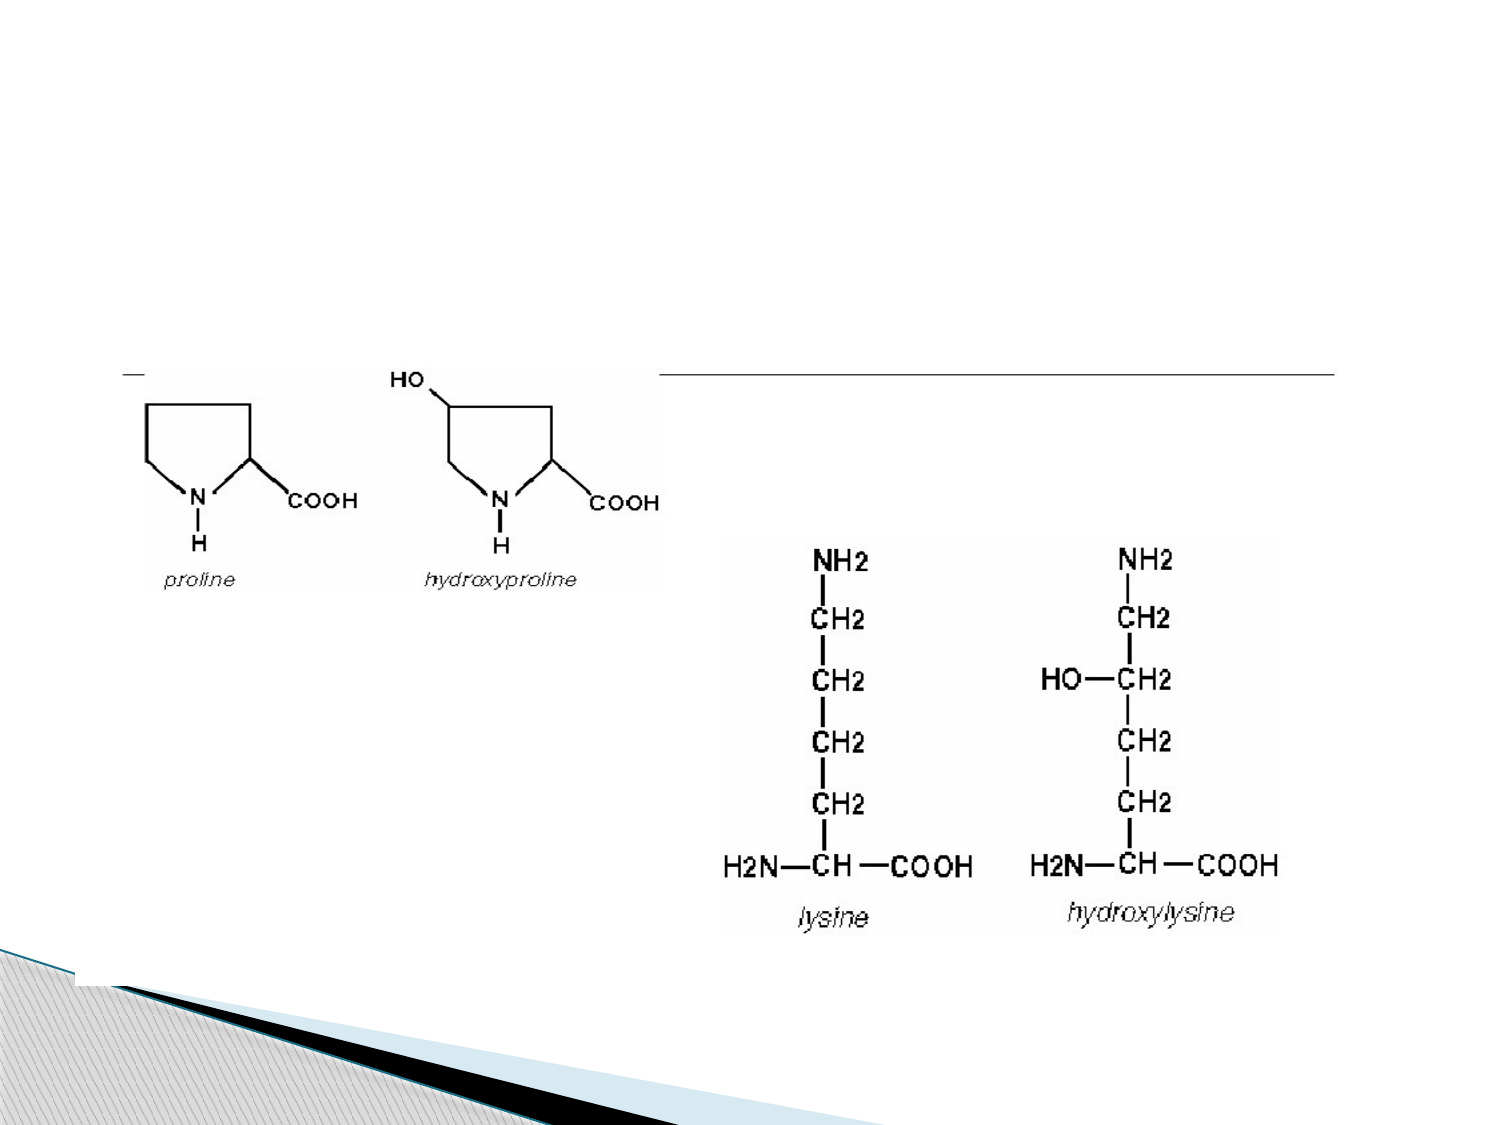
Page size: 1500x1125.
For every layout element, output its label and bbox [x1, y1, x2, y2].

list [74, 242, 1388, 986]
